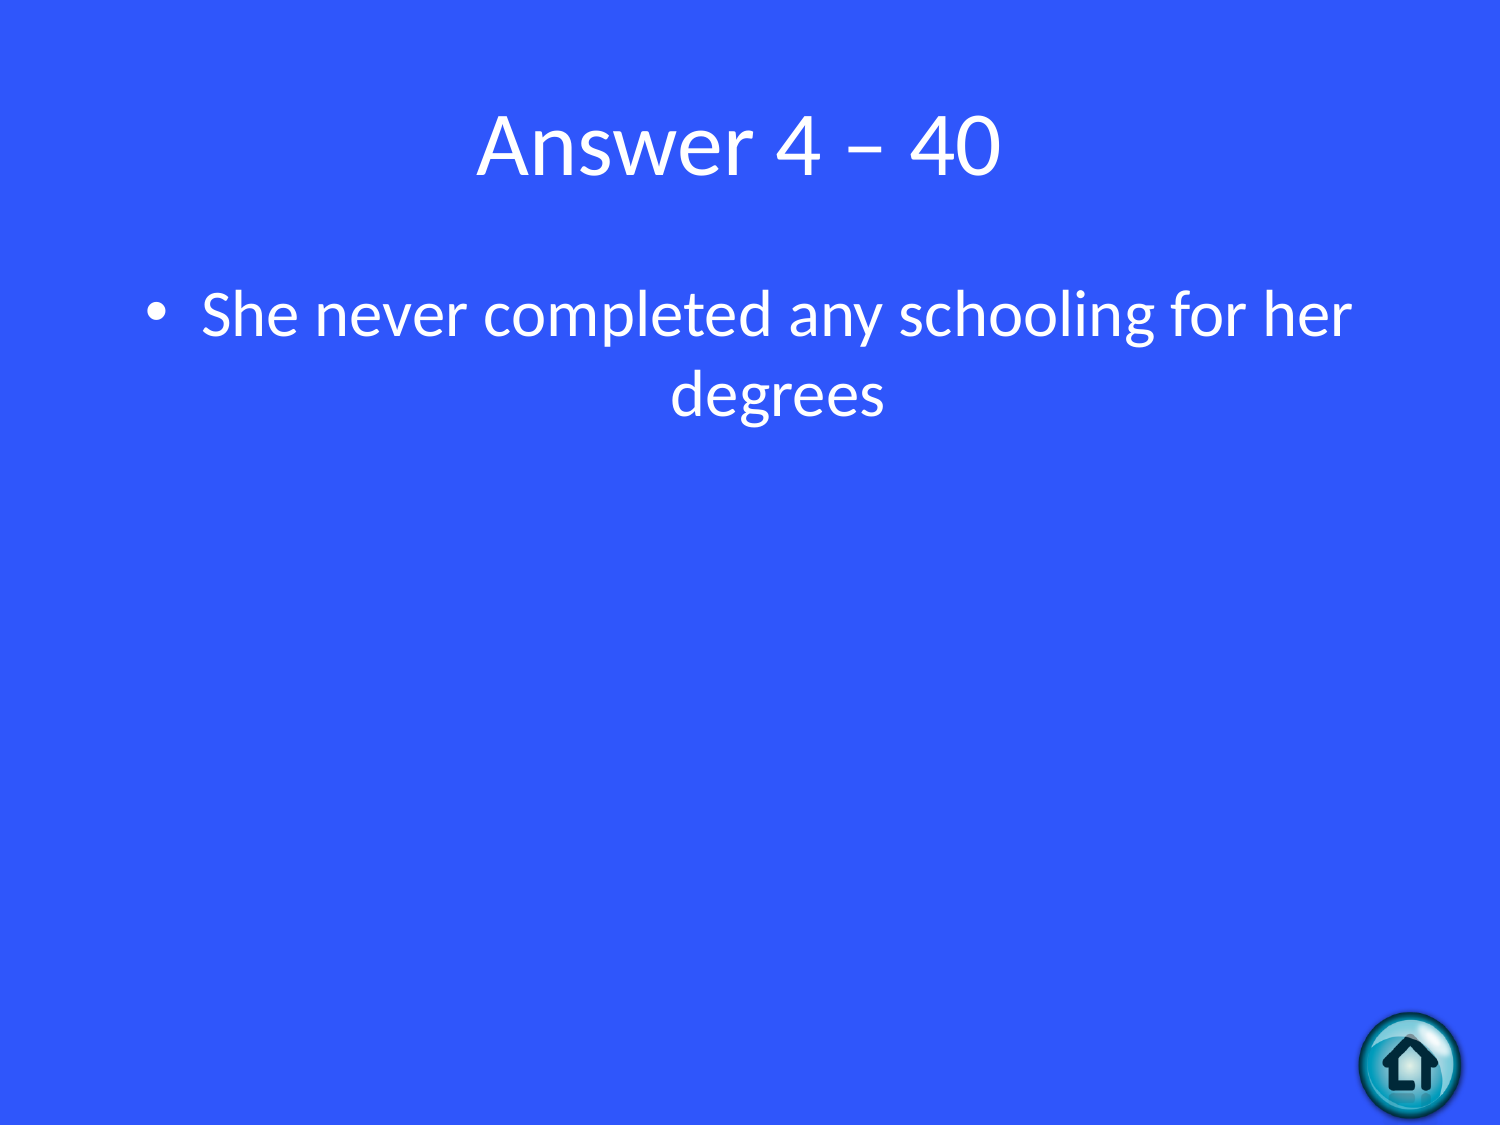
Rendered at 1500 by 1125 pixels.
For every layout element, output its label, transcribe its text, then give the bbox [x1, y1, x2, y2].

picture [1349, 1006, 1469, 1125]
list She never completed any schooling for her degrees [74, 262, 1426, 1006]
title Answer 4 – 40 [74, 44, 1426, 233]
